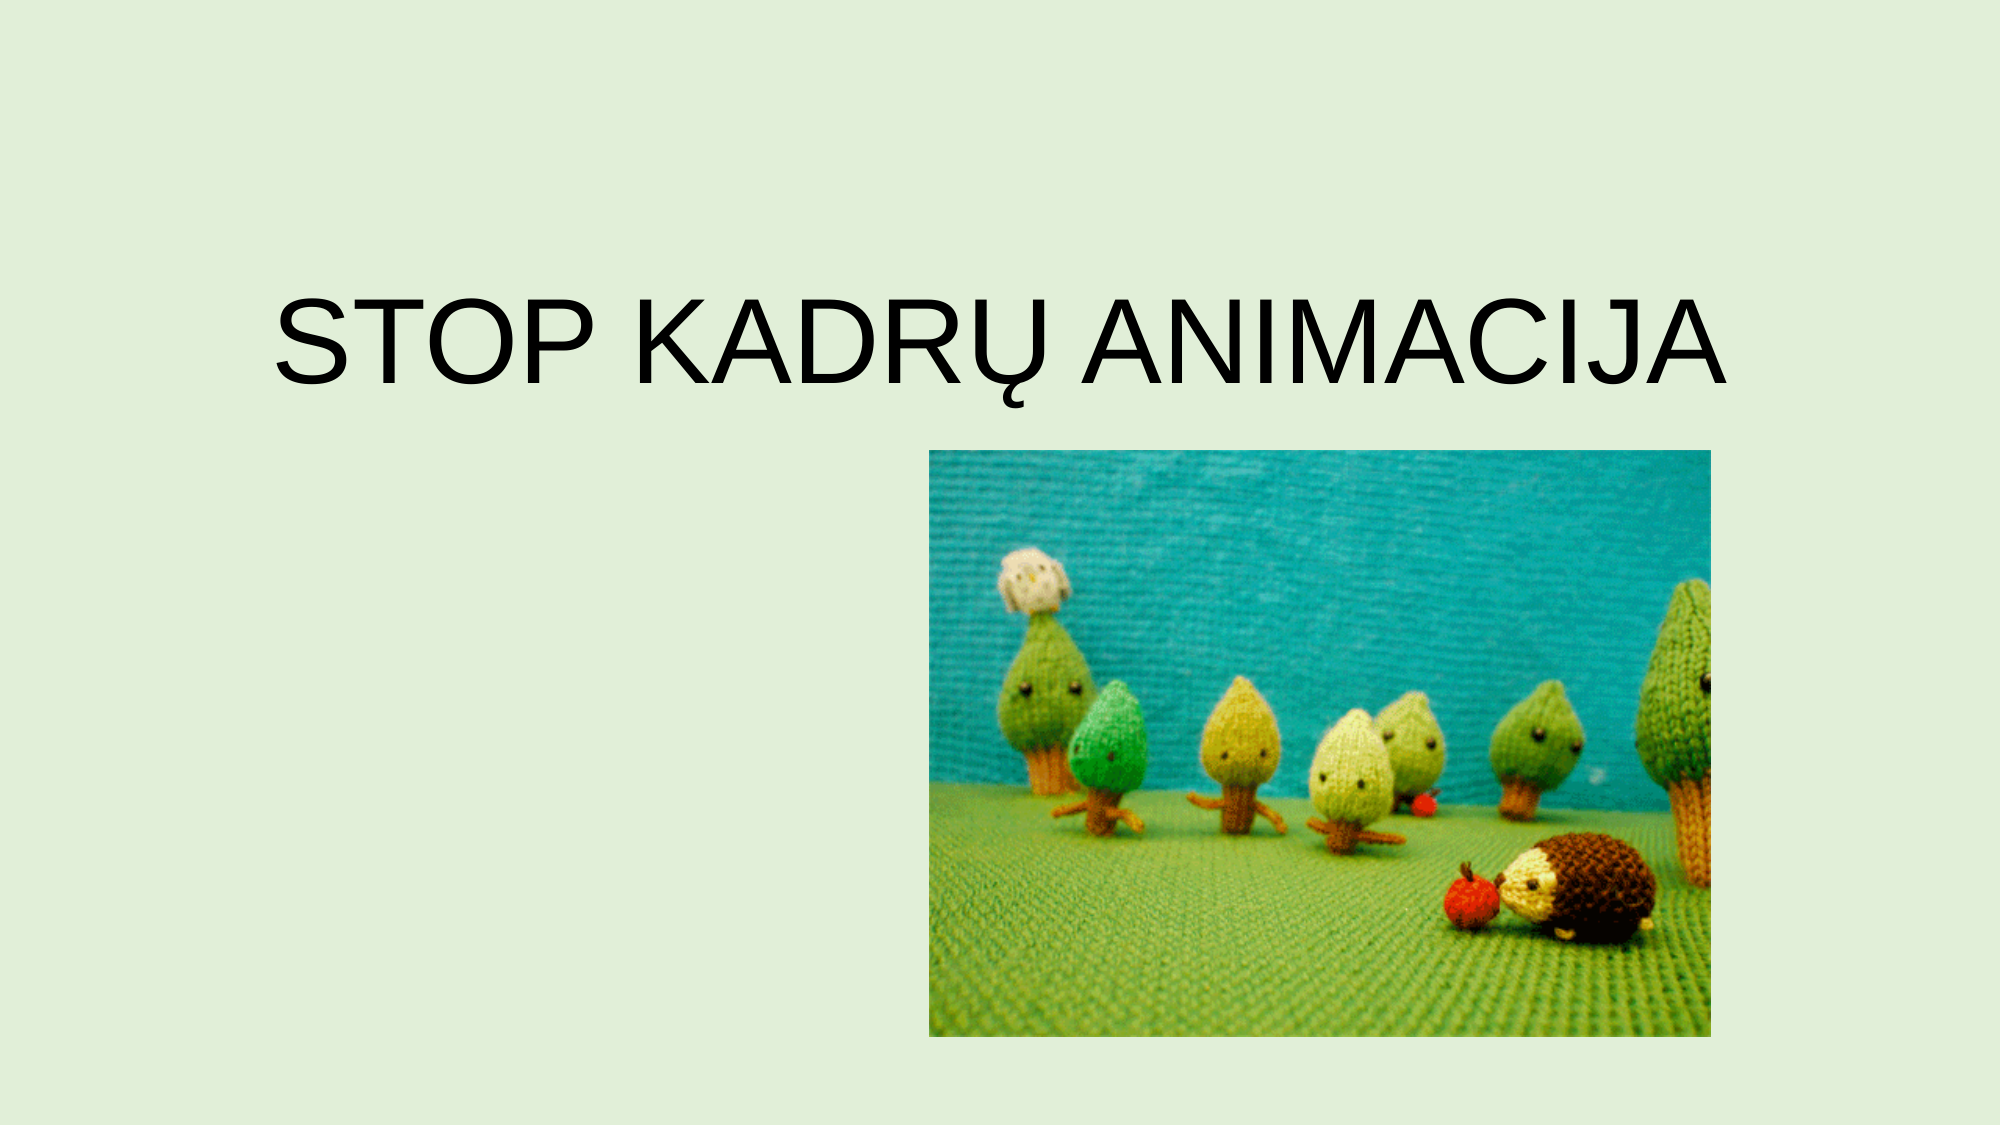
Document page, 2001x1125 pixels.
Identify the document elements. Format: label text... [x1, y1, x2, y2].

picture [928, 450, 1711, 1038]
title STOP KADRŲ ANIMACIJA [249, 145, 1750, 418]
